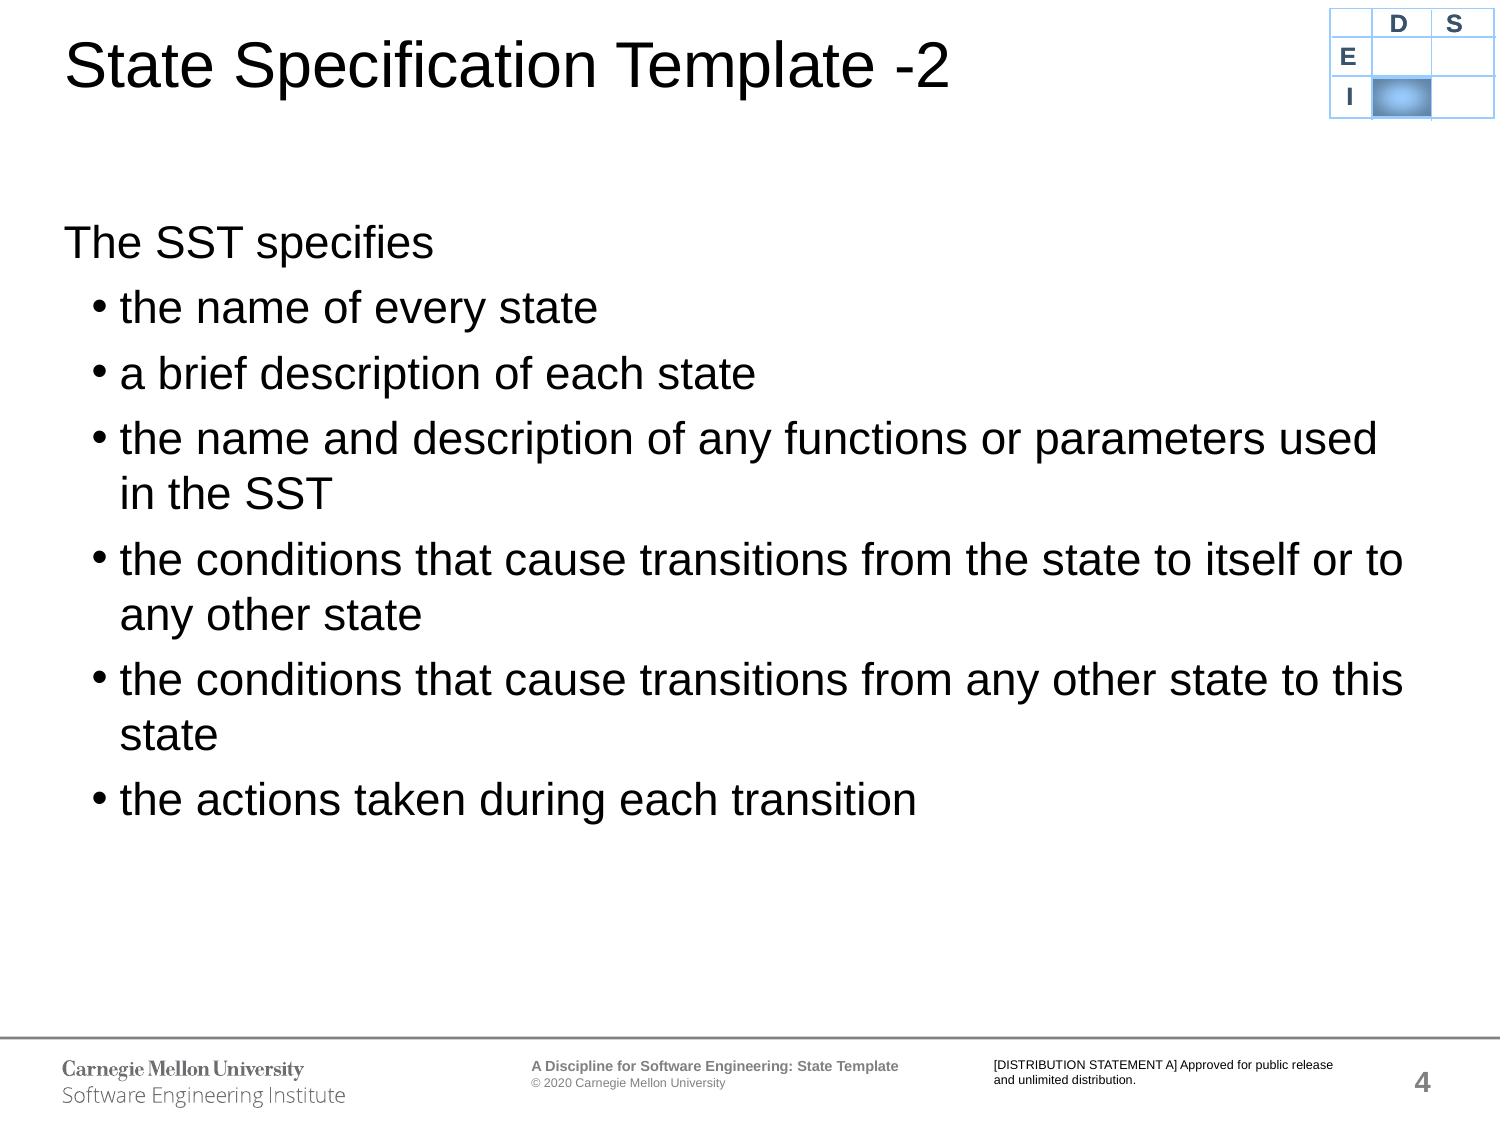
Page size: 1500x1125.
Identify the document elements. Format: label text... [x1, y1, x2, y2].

list The SST specifies the name of every state a brief description of each state the name and description of any functions or parameters used in the SST the conditions that cause transitions from the state to itself or to any other state the conditions that cause transitions from any other state to this state the actions taken during each transition [50, 206, 1432, 769]
picture [1328, 2, 1499, 124]
text_box State Specification Template -2 [50, 27, 1113, 106]
